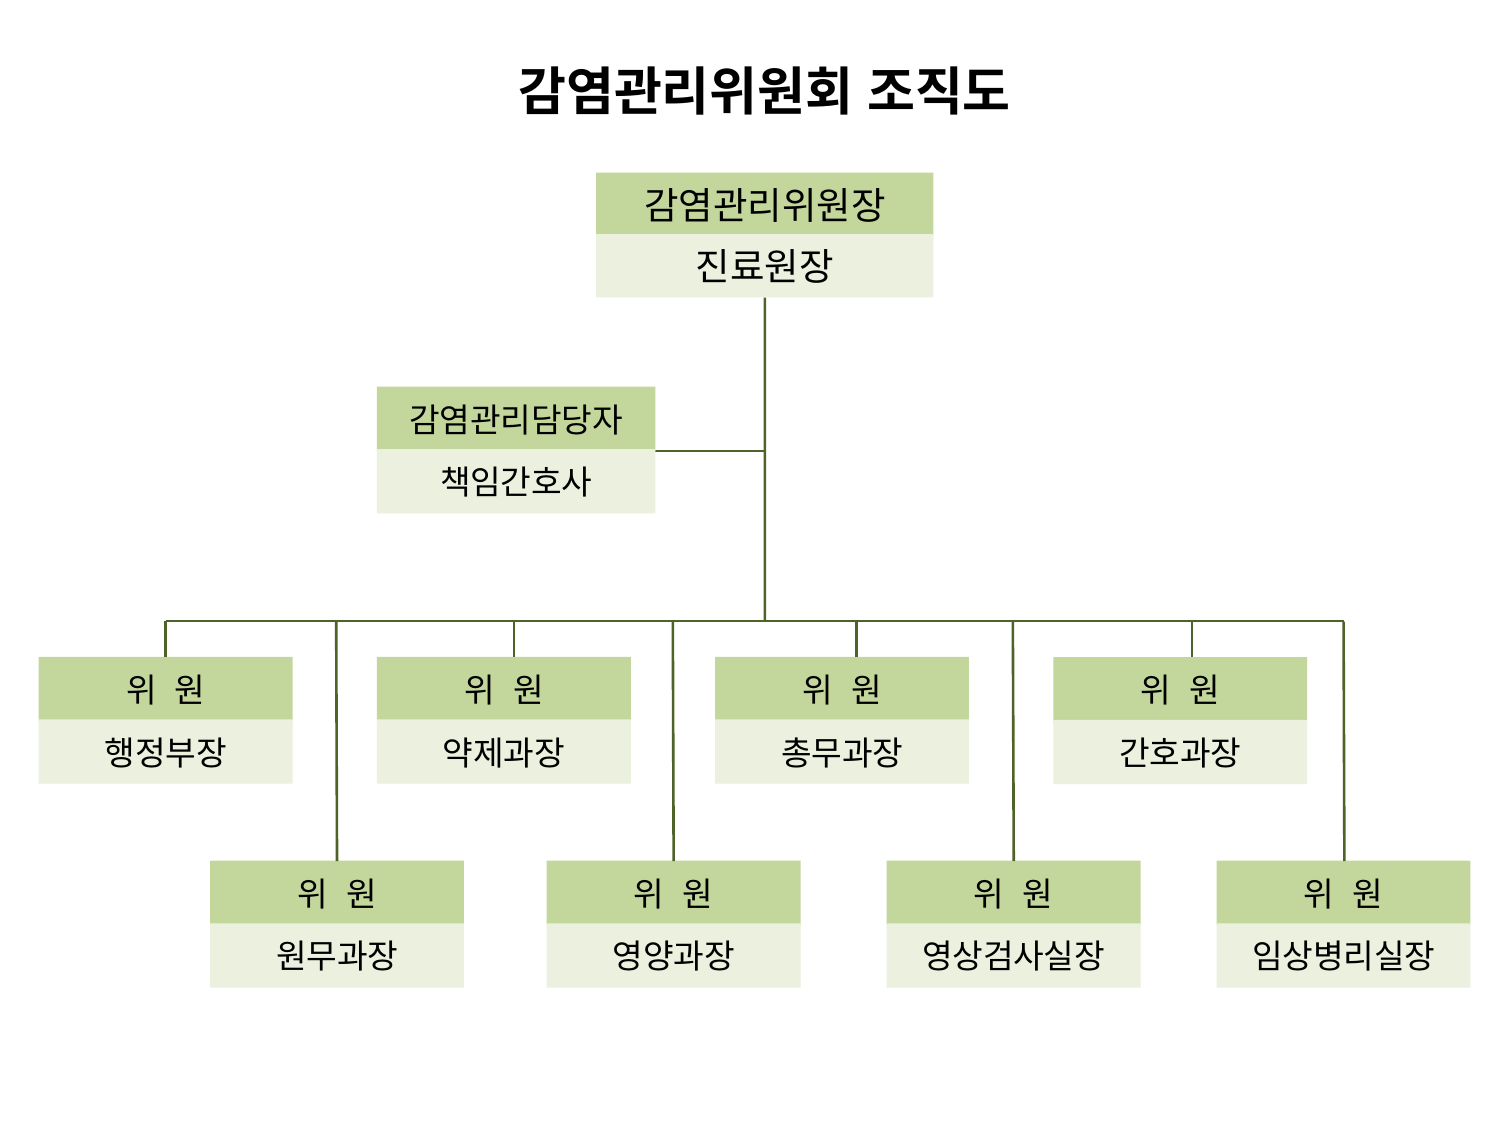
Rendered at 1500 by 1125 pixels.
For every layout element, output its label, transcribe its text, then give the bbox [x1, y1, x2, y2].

text_box 약제과장 [375, 717, 633, 786]
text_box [595, 172, 934, 298]
text_box 위 원 [713, 655, 971, 717]
text_box 위 원 [208, 859, 466, 921]
text_box 원무과장 [208, 921, 466, 990]
text_box 위 원 [1214, 859, 1473, 921]
text_box 임상병리실장 [1214, 921, 1473, 990]
text_box 영상검사실장 [885, 921, 1143, 990]
text_box 감염관리위원회 조직도 [503, 50, 1026, 129]
text_box 위 원 [545, 859, 803, 921]
text_box 위 원 [37, 655, 295, 717]
text_box 위 원 [885, 859, 1143, 921]
text_box 위 원 [375, 655, 633, 717]
text_box 영양과장 [545, 921, 803, 990]
text_box 총무과장 [713, 717, 971, 786]
text_box 감염관리담당자 [375, 384, 657, 447]
text_box 행정부장 [37, 717, 295, 786]
text_box 위 원 [1051, 655, 1309, 718]
text_box 간호과장 [1051, 718, 1309, 786]
text_box 책임간호사 [375, 447, 657, 516]
